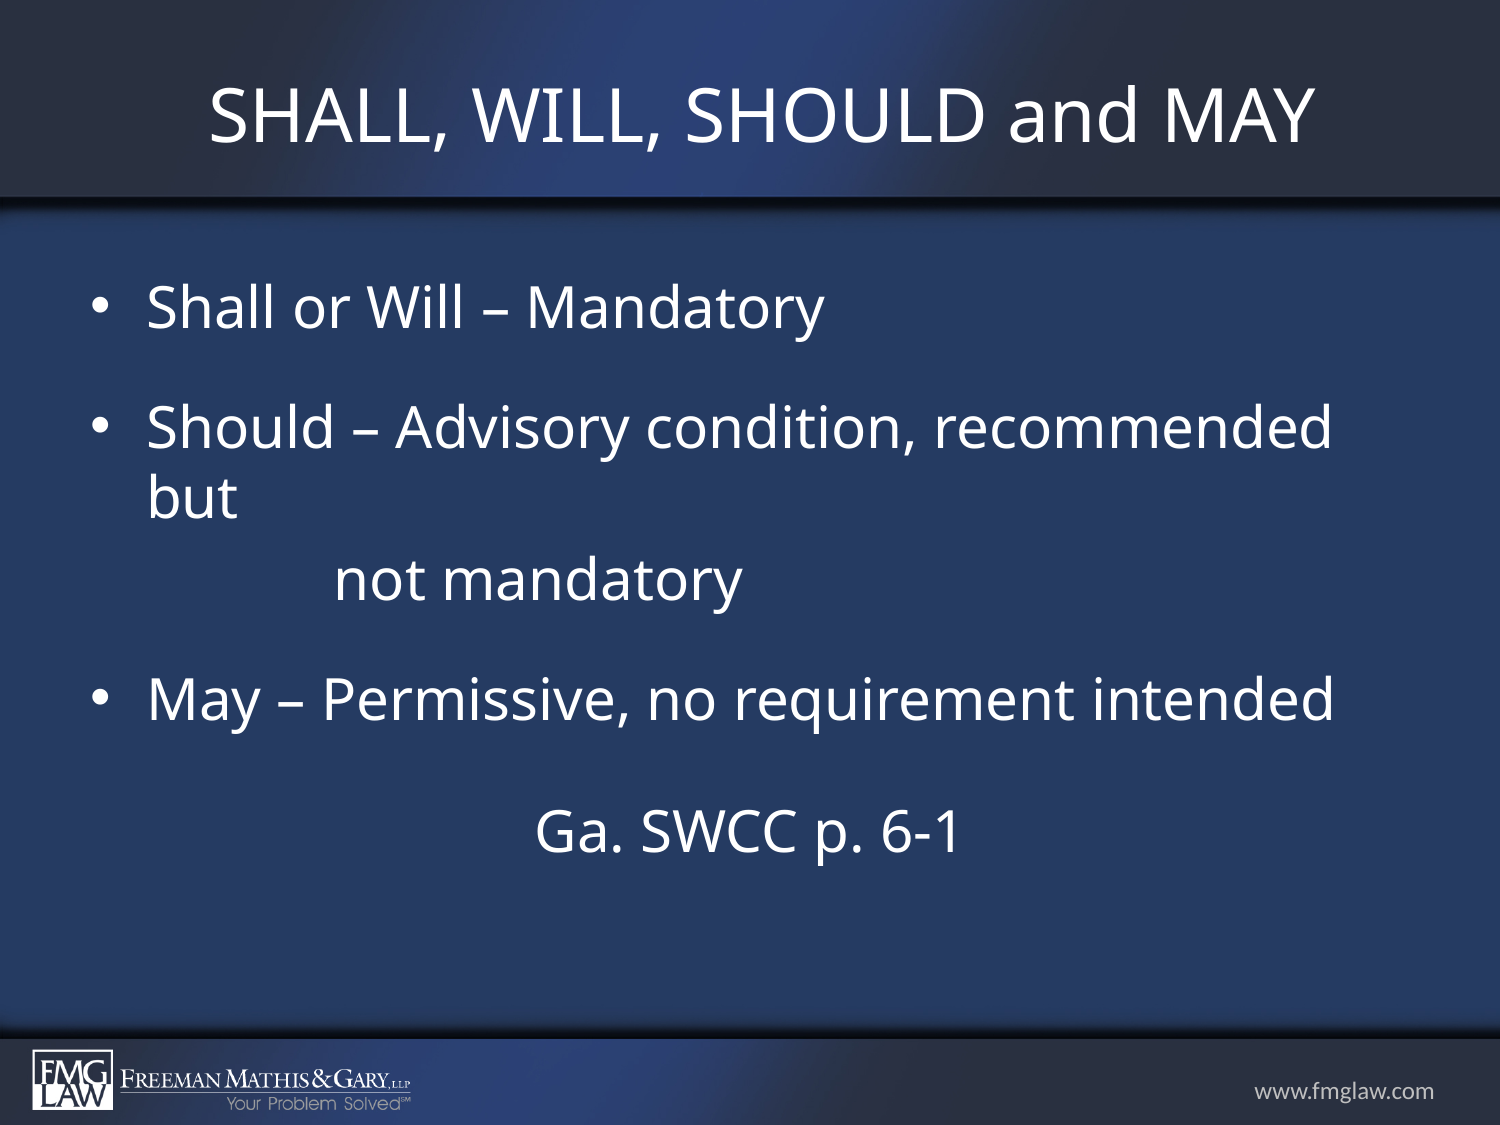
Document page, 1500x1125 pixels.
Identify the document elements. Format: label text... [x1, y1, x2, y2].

picture [0, 0, 1500, 1125]
title SHALL, WILL, SHOULD and MAY [99, 24, 1425, 200]
list Shall or Will – Mandatory Should – Advisory condition, recommended but not mandatory May – Permissive, no requirement intended Ga. SWCC p. 6-1 [75, 262, 1425, 1005]
